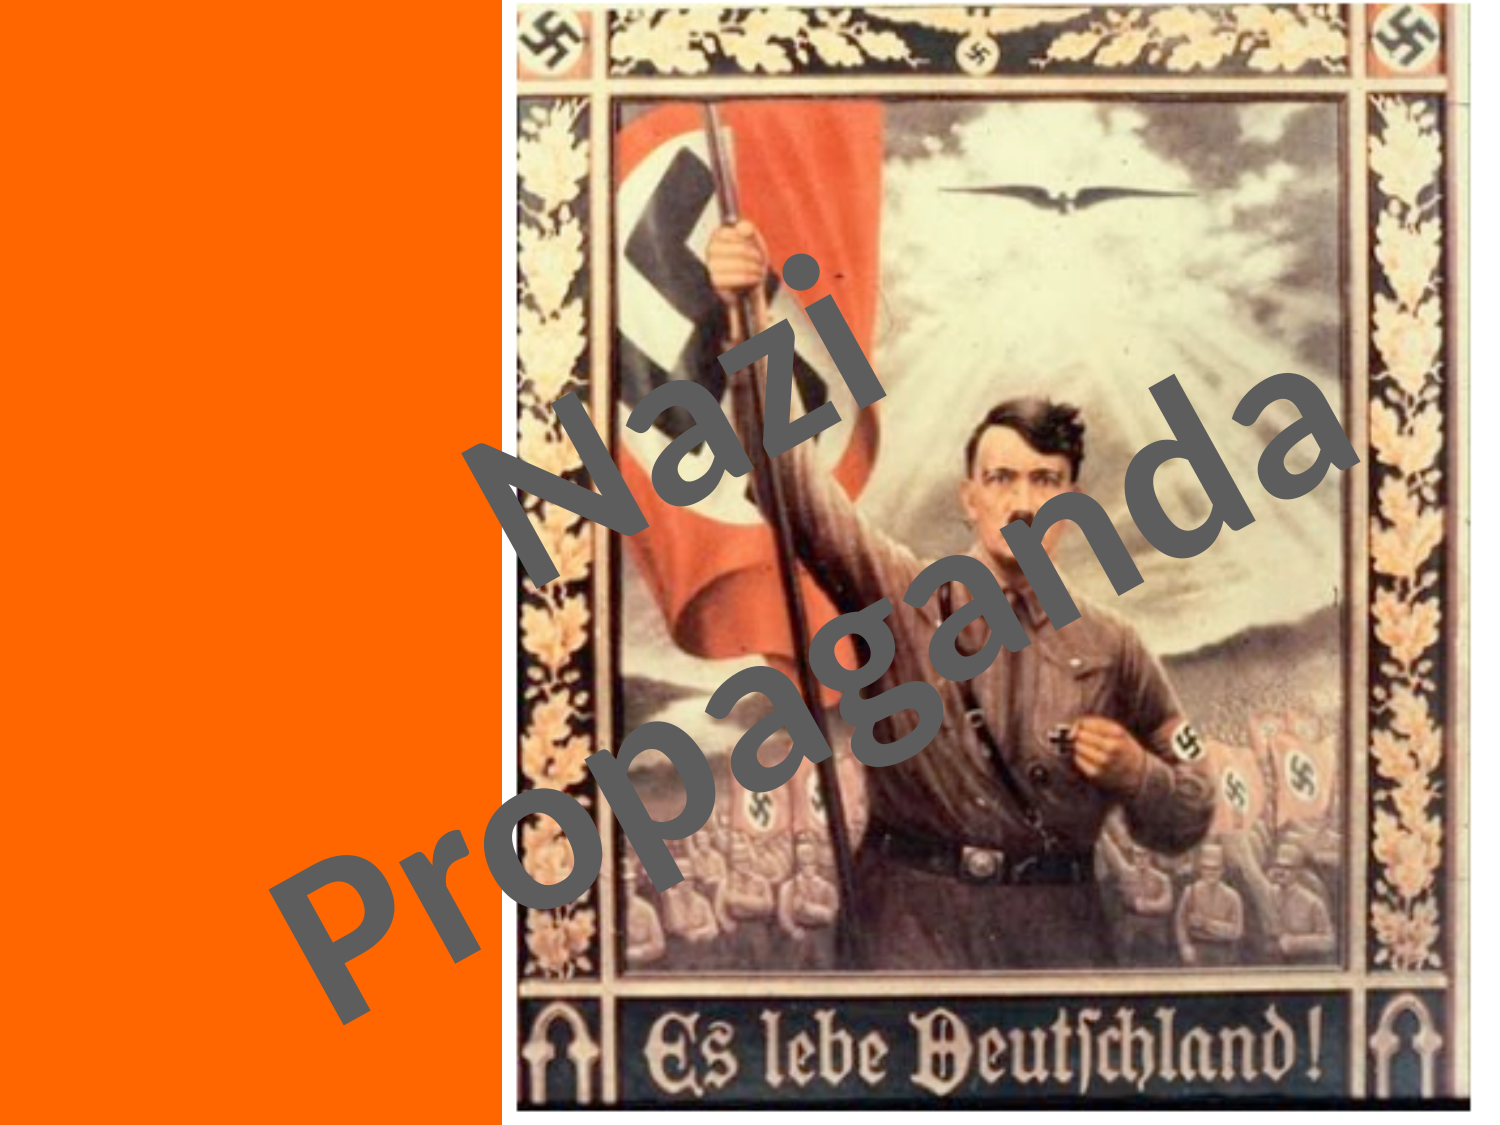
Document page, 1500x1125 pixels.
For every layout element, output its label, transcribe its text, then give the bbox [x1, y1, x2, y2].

picture [502, 0, 1500, 1125]
text_box Nazi Propaganda [49, 329, 497, 1094]
